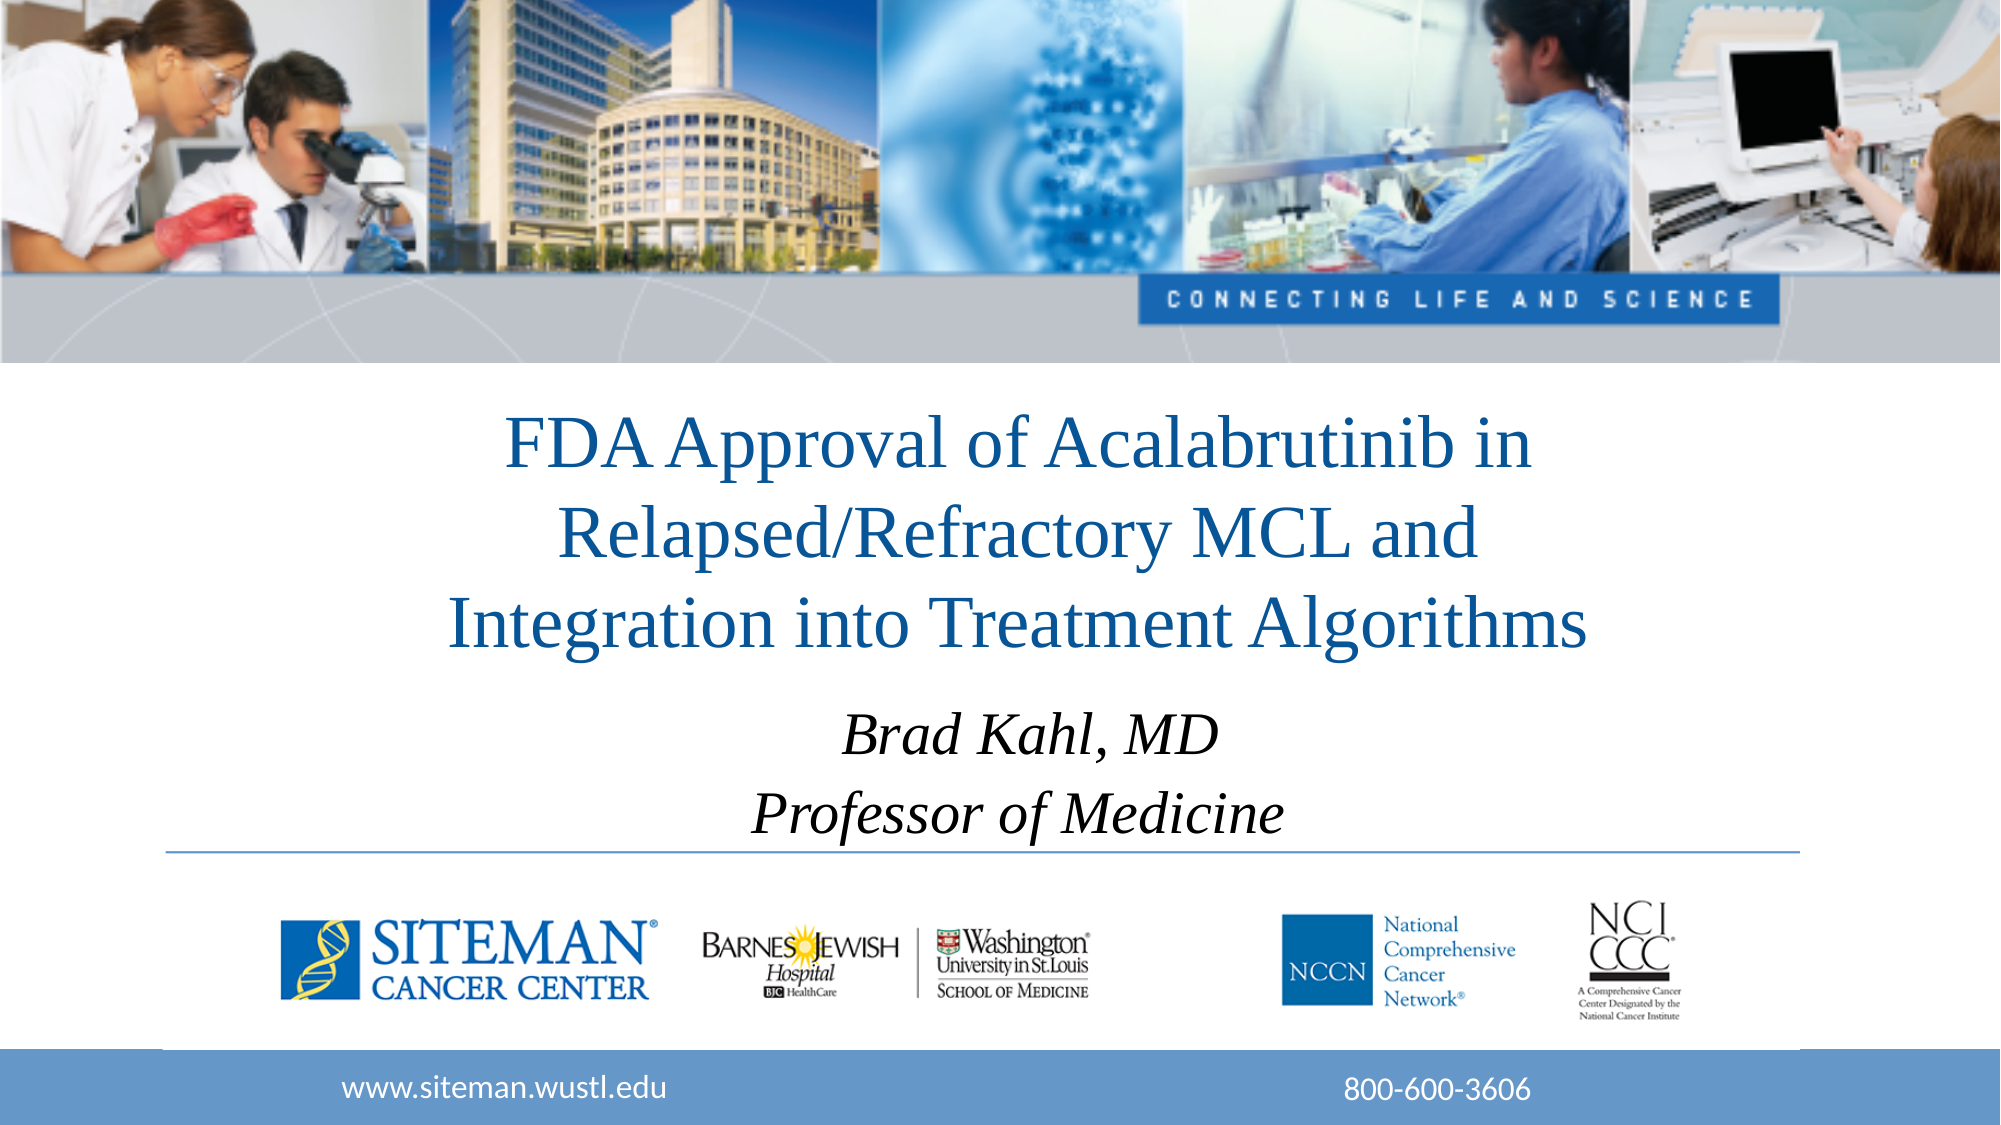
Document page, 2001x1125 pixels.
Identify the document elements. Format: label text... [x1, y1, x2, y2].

picture [162, 849, 1801, 1050]
text_box www.siteman.wustl.edu [167, 1061, 843, 1113]
picture [0, 0, 2000, 363]
text_box [0, 1049, 2000, 1125]
text_box 800-600-3606 [1099, 1061, 1775, 1114]
text_box FDA Approval of Acalabrutinib in Relapsed/Refractory MCL and Integration into Treatment Algorithms Brad Kahl, MD Professor of Medicine [399, 525, 1638, 713]
